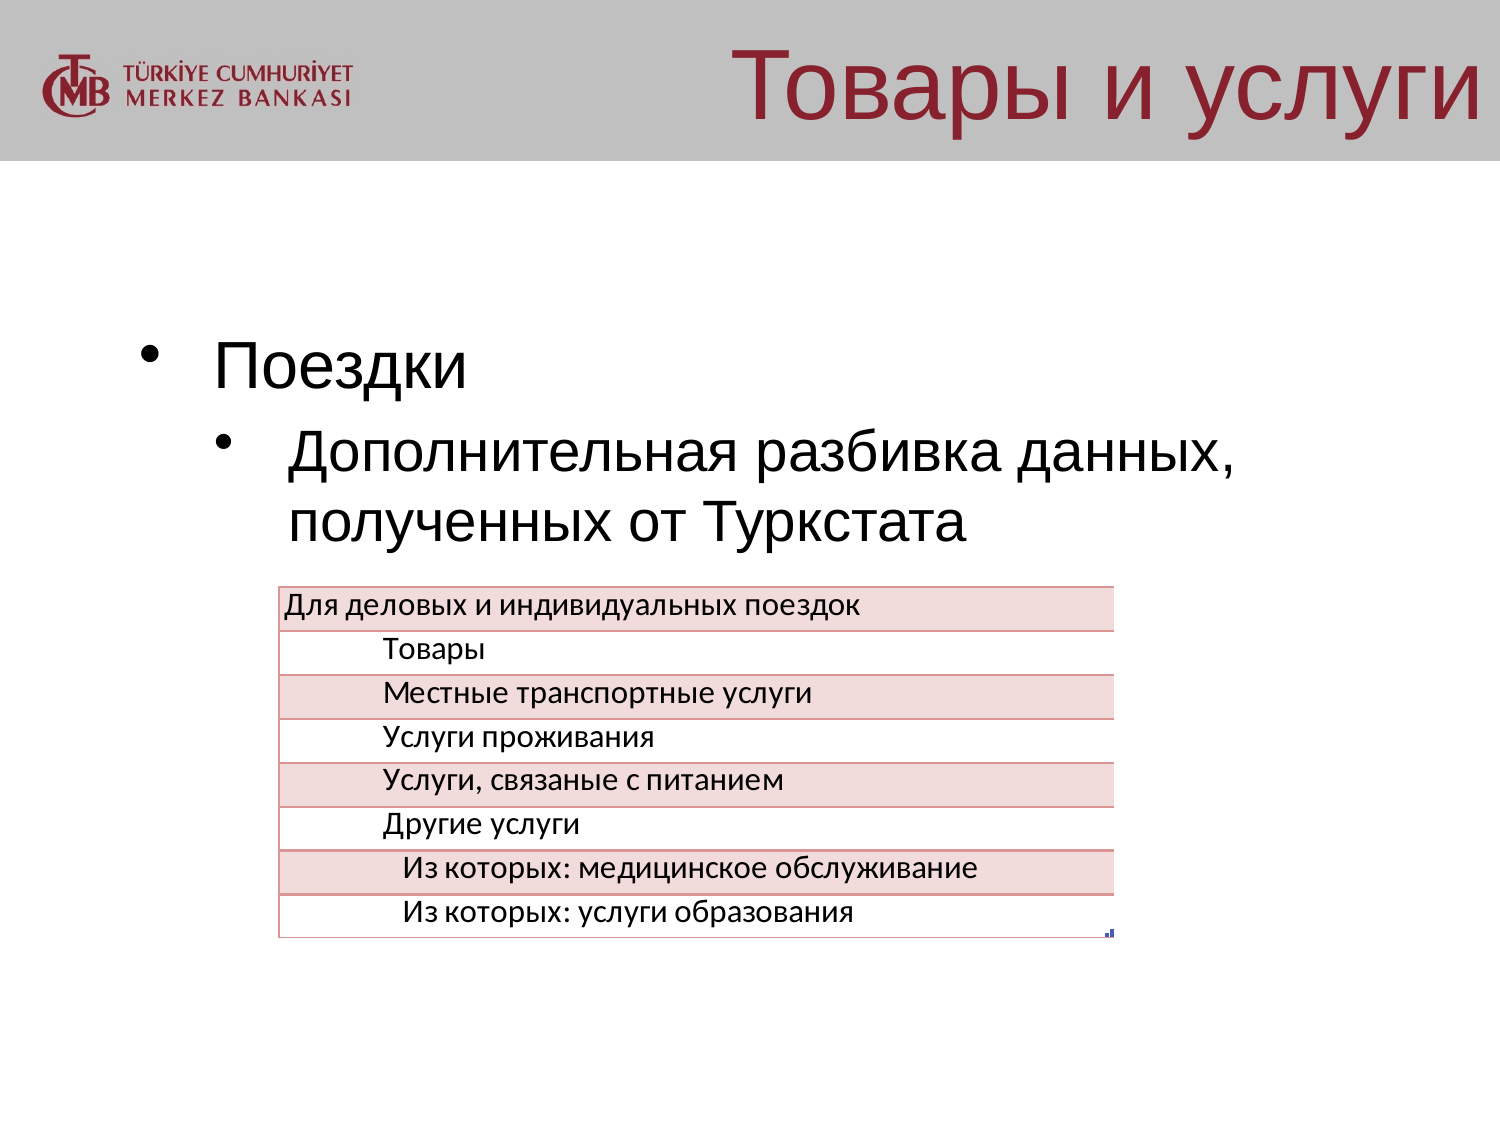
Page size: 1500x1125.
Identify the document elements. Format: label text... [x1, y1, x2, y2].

subtitle Поездки Дополнительная разбивка данных, полученных от Туркстата [123, 314, 1353, 925]
picture [40, 54, 355, 120]
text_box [277, 585, 1117, 940]
title Товары и услуги [0, 0, 1500, 161]
